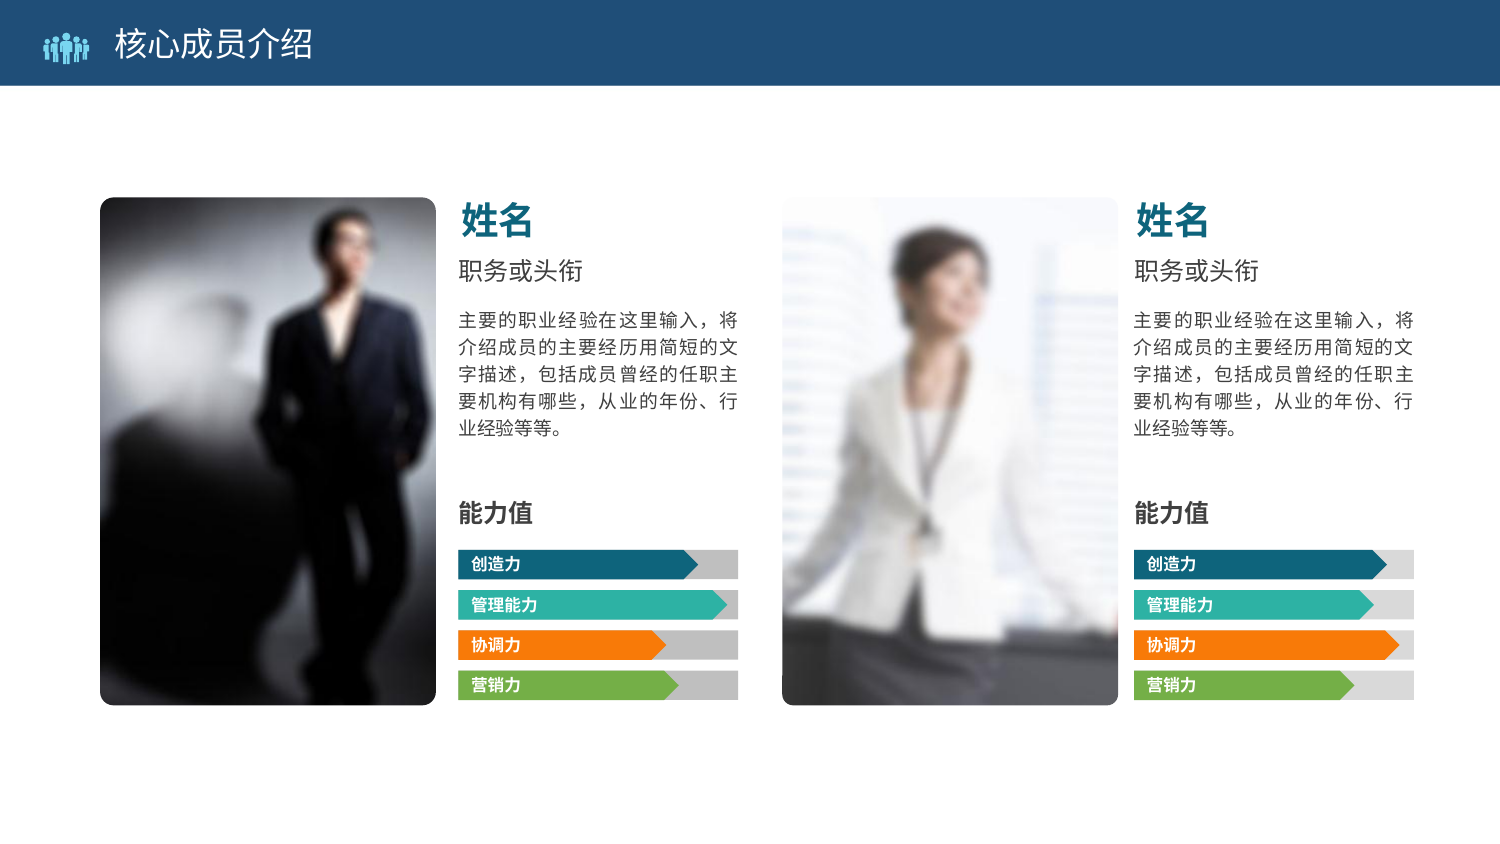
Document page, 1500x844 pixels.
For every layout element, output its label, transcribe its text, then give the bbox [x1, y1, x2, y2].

text_box [1375, 548, 1416, 581]
text_box [715, 588, 740, 622]
text_box [456, 547, 701, 582]
text_box [1131, 547, 1390, 582]
text_box 职务或头衔 [458, 255, 712, 291]
text_box 职务或头衔 [1134, 255, 1387, 291]
text_box 能力值 [1134, 497, 1387, 534]
text_box [1131, 588, 1377, 622]
text_box [780, 195, 1121, 708]
text_box 创造力 [471, 554, 552, 575]
text_box 能力值 [458, 497, 712, 534]
text_box [1131, 668, 1357, 703]
text_box 姓名 [461, 197, 630, 248]
text_box 营销力 [471, 675, 552, 696]
text_box 姓名 [1136, 197, 1305, 248]
text_box 主要的职业经验在这里输入，将介绍成员的主要经历用简短的文字描述，包括成员曾经的任职主要机构有哪些，从业的年份、行业经验等等。 [458, 303, 739, 440]
text_box 主要的职业经验在这里输入，将介绍成员的主要经历用简短的文字描述，包括成员曾经的任职主要机构有哪些，从业的年份、行业经验等等。 [1134, 303, 1414, 440]
text_box 营销力 [1146, 675, 1228, 696]
text_box 管理能力 [471, 594, 552, 616]
text_box [1361, 588, 1416, 622]
text_box 创造力 [1146, 554, 1228, 575]
text_box [686, 548, 740, 581]
title 核心成员介绍 [99, 20, 550, 66]
text_box [456, 668, 681, 703]
text_box [1131, 628, 1402, 662]
text_box [1342, 669, 1416, 702]
text_box [667, 669, 740, 702]
text_box [456, 628, 669, 662]
picture [0, 0, 1500, 844]
text_box 管理能力 [1146, 594, 1228, 616]
text_box [98, 195, 438, 708]
text_box [43, 32, 90, 65]
text_box 协调力 [1146, 634, 1228, 656]
text_box [654, 628, 740, 662]
text_box [456, 588, 730, 622]
text_box 协调力 [471, 634, 552, 656]
text_box [1387, 628, 1416, 662]
